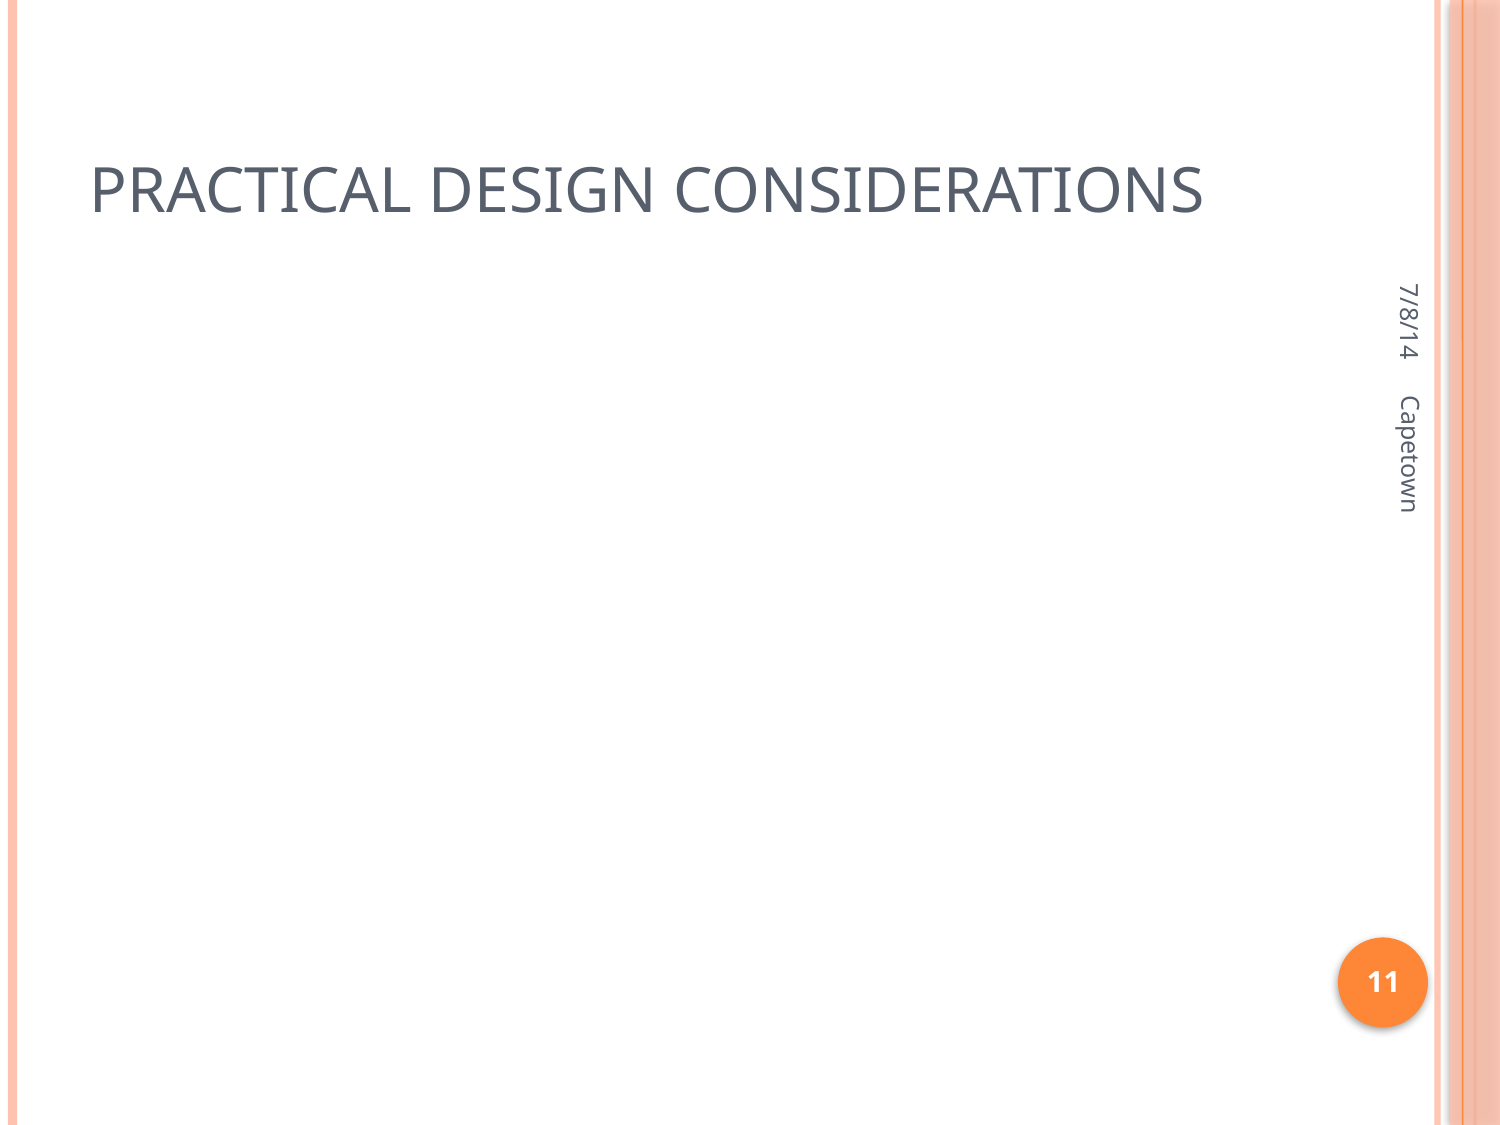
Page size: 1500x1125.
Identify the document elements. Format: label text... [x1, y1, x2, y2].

footer Capetown [1379, 380, 1440, 906]
slide_number 11 [1333, 940, 1434, 1027]
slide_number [1378, 43, 1442, 374]
title Practical Design Considerations [75, 45, 1300, 233]
